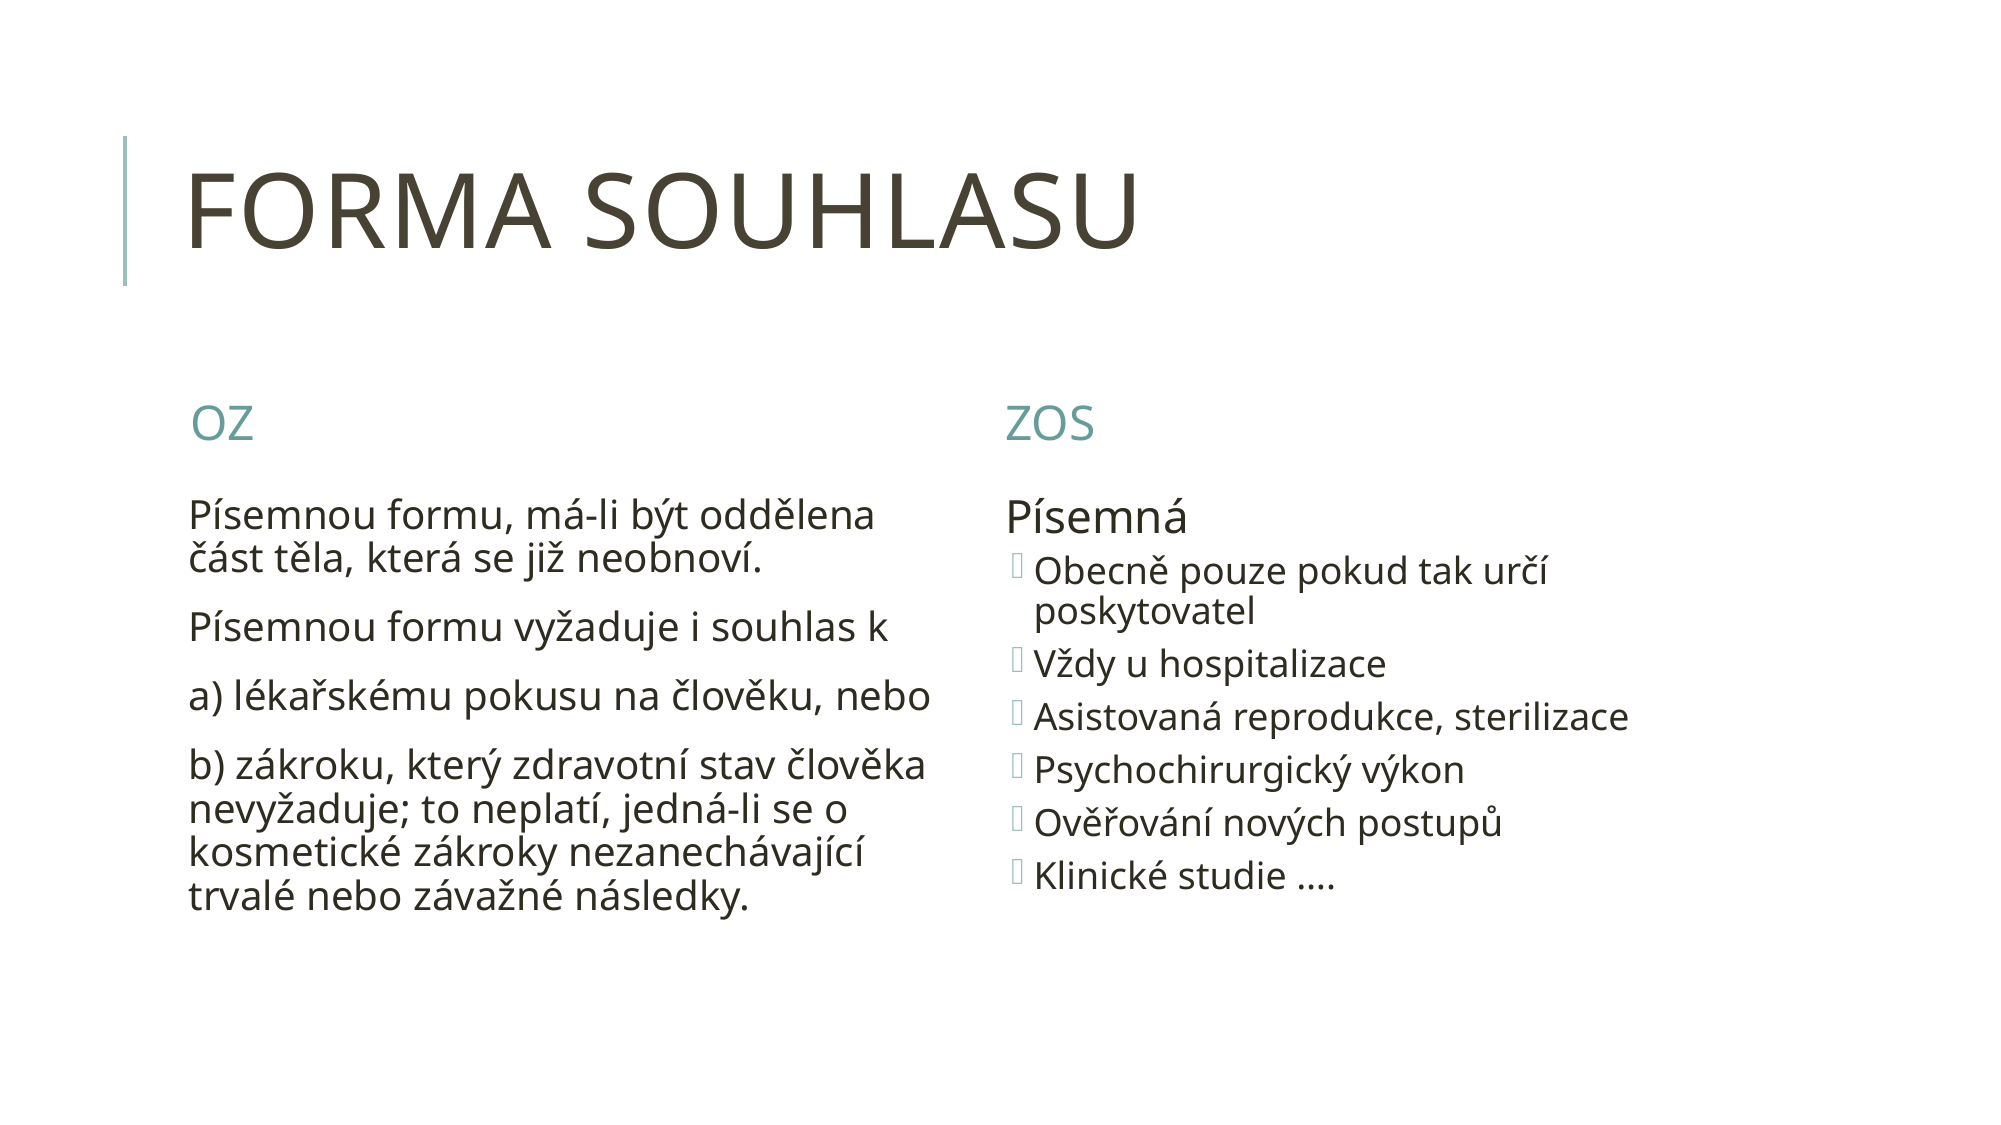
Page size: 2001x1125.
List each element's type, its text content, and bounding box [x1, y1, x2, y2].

list ZOS [982, 357, 1763, 486]
list Písemnou formu, má-li být oddělena část těla, která se již neobnoví. Písemnou formu vyžaduje i souhlas k a) lékařskému pokusu na člověku, nebo b) zákroku, který zdravotní stav člověka nevyžaduje; to neplatí, jedná-li se o kosmetické zákroky nezanechávající trvalé nebo závažné následky. [168, 486, 948, 1035]
list OZ [168, 357, 948, 486]
title Forma souhlasu [168, 96, 1763, 342]
list Písemná Obecně pouze pokud tak určí poskytovatel Vždy u hospitalizace Asistovaná reprodukce, sterilizace Psychochirurgický výkon Ověřování nových postupů Klinické studie …. [982, 486, 1763, 1035]
